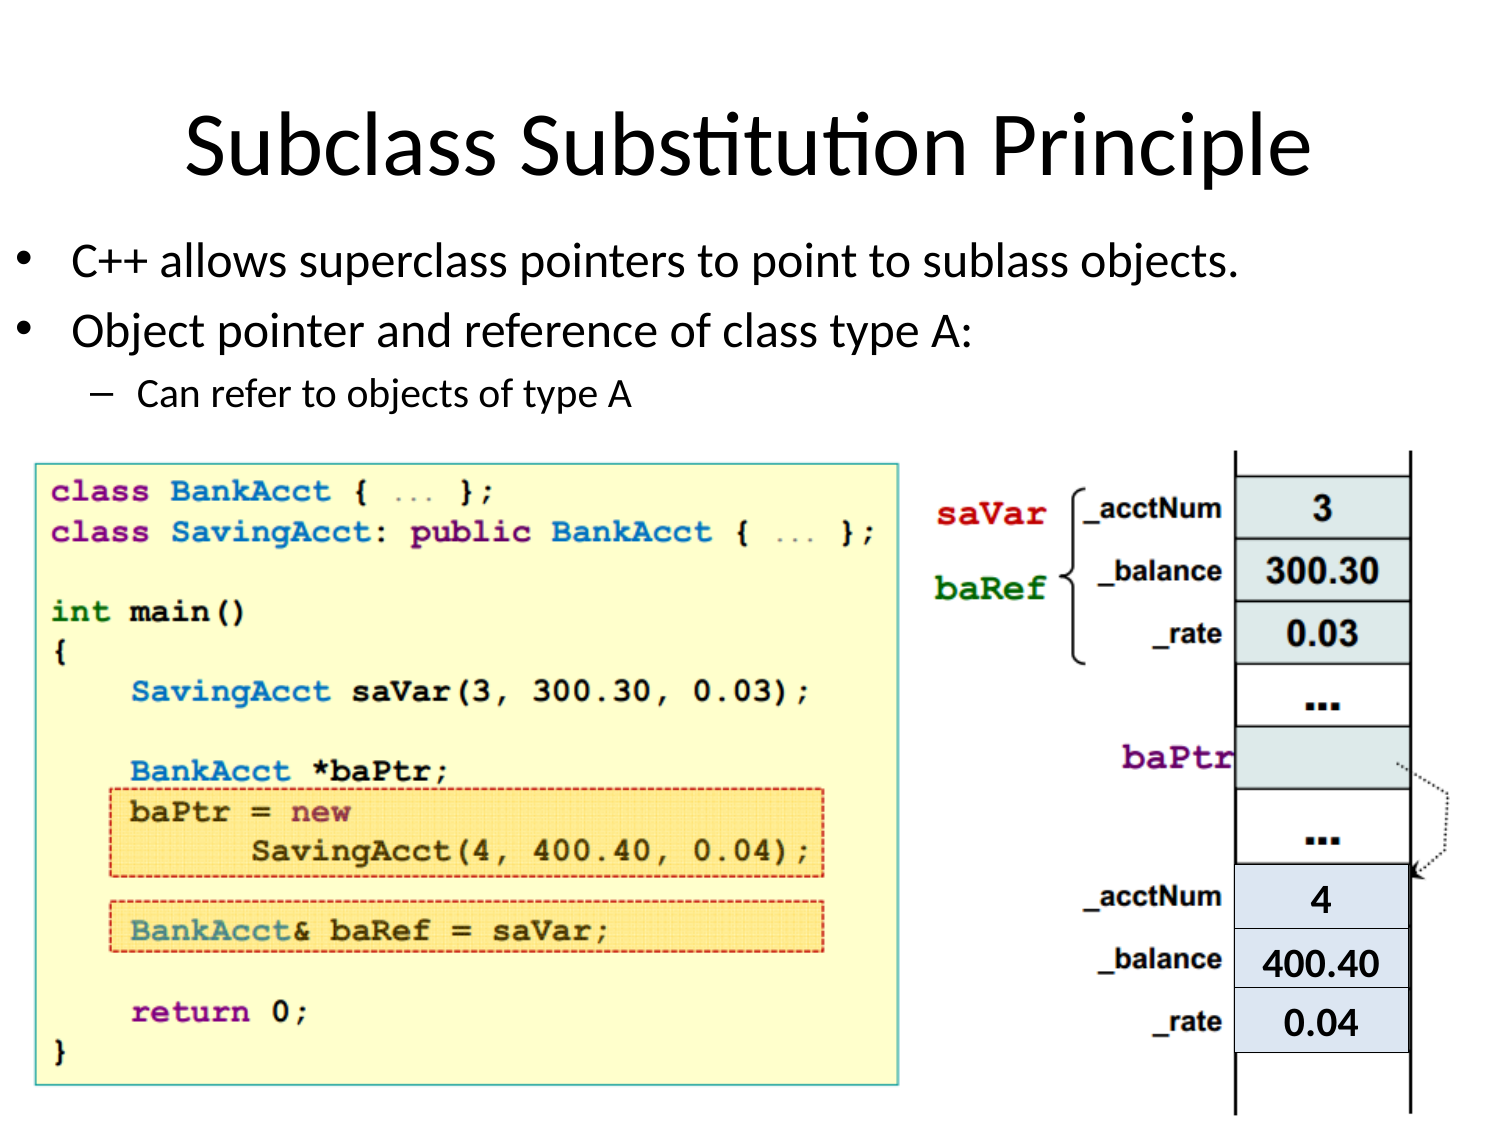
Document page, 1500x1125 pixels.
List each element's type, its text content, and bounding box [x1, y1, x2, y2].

picture [15, 429, 1500, 1125]
title Subclass Substitution Principle [75, 45, 1425, 219]
list C++ allows superclass pointers to point to sublass objects. Object pointer and reference of class type A: Can refer to objects of type A Can also refer to objects of subclass of A [0, 219, 1425, 1005]
